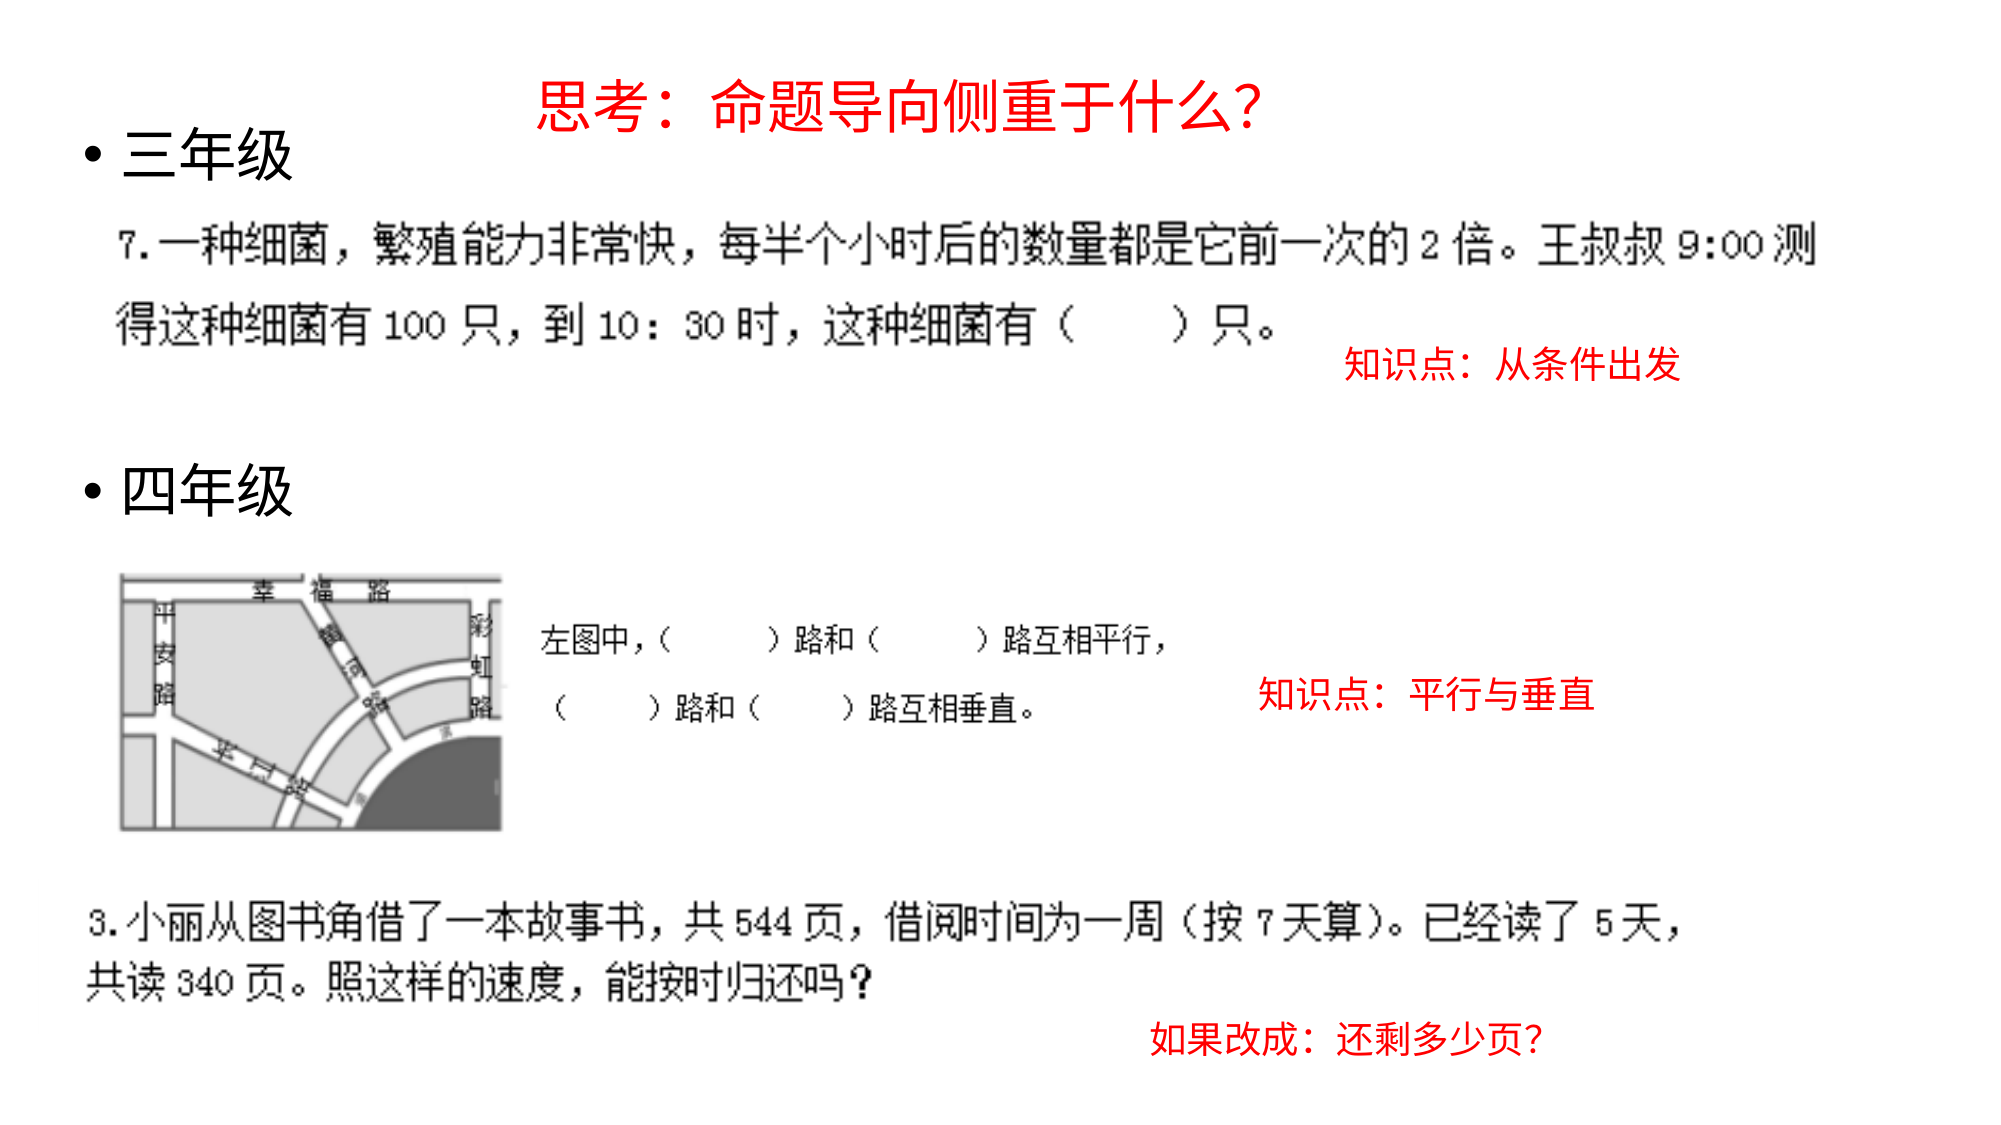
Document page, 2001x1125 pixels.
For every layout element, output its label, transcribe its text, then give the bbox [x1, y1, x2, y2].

text_box 四年级 [67, 454, 353, 564]
text_box 思考：命题导向侧重于什么？ [520, 62, 1308, 148]
text_box 如果改成：还剩多少页？ [1134, 1034, 1577, 1069]
text_box 知识点：从条件出发 [1329, 365, 1697, 394]
picture [37, 879, 1735, 1034]
picture [93, 207, 1840, 365]
list 三年级 [67, 118, 353, 227]
text_box 知识点：平行与垂直 [1243, 663, 1611, 723]
picture [93, 563, 1204, 864]
